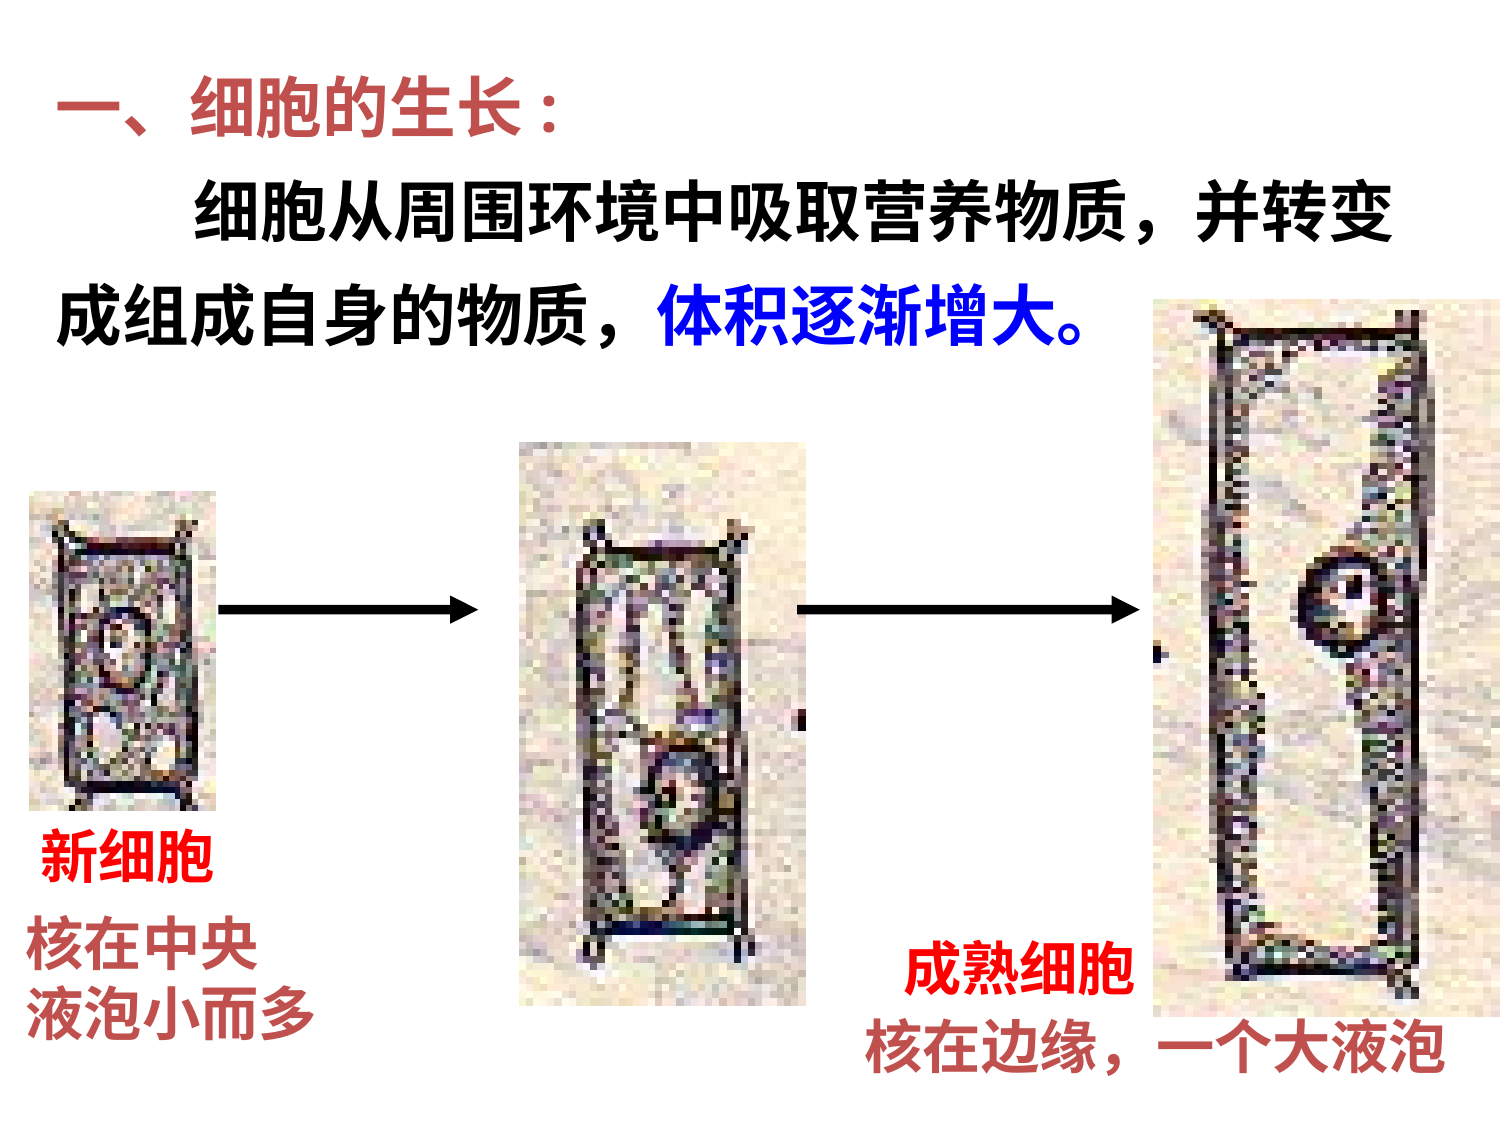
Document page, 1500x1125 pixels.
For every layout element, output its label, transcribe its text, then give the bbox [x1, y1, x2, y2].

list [29, 491, 217, 811]
text_box [811, 603, 1140, 616]
text_box 一、细胞的生长: 细胞从周围环境中吸取营养物质，并转变成组成自身的物质，体积逐渐增大。 [41, 34, 1413, 362]
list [519, 442, 806, 1006]
text_box 核在边缘，一个大液泡 [849, 1002, 1500, 1088]
text_box 新细胞 [25, 812, 231, 898]
text_box [221, 603, 479, 616]
text_box 核在中央 液泡小而多 [11, 899, 333, 1055]
text_box 成熟细胞 [888, 924, 1148, 1010]
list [1153, 299, 1500, 1017]
